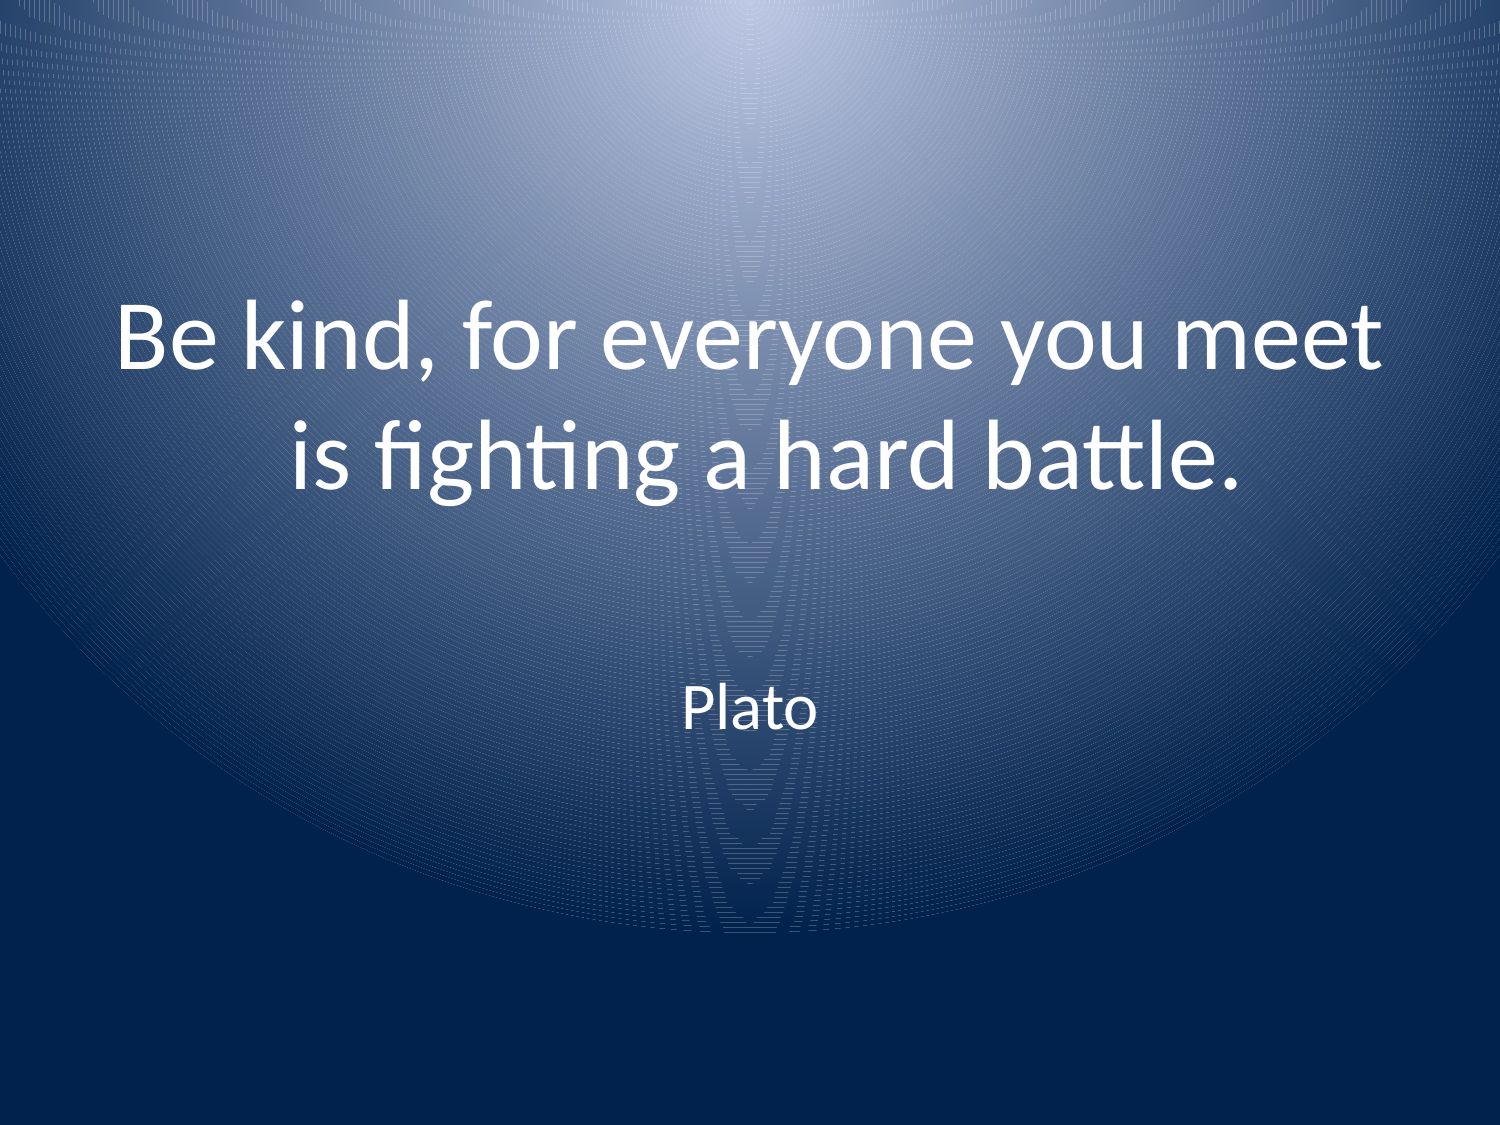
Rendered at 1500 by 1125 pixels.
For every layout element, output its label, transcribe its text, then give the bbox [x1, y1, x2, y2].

list Be kind, for everyone you meet is fighting a hard battle. Plato [75, 262, 1425, 1005]
